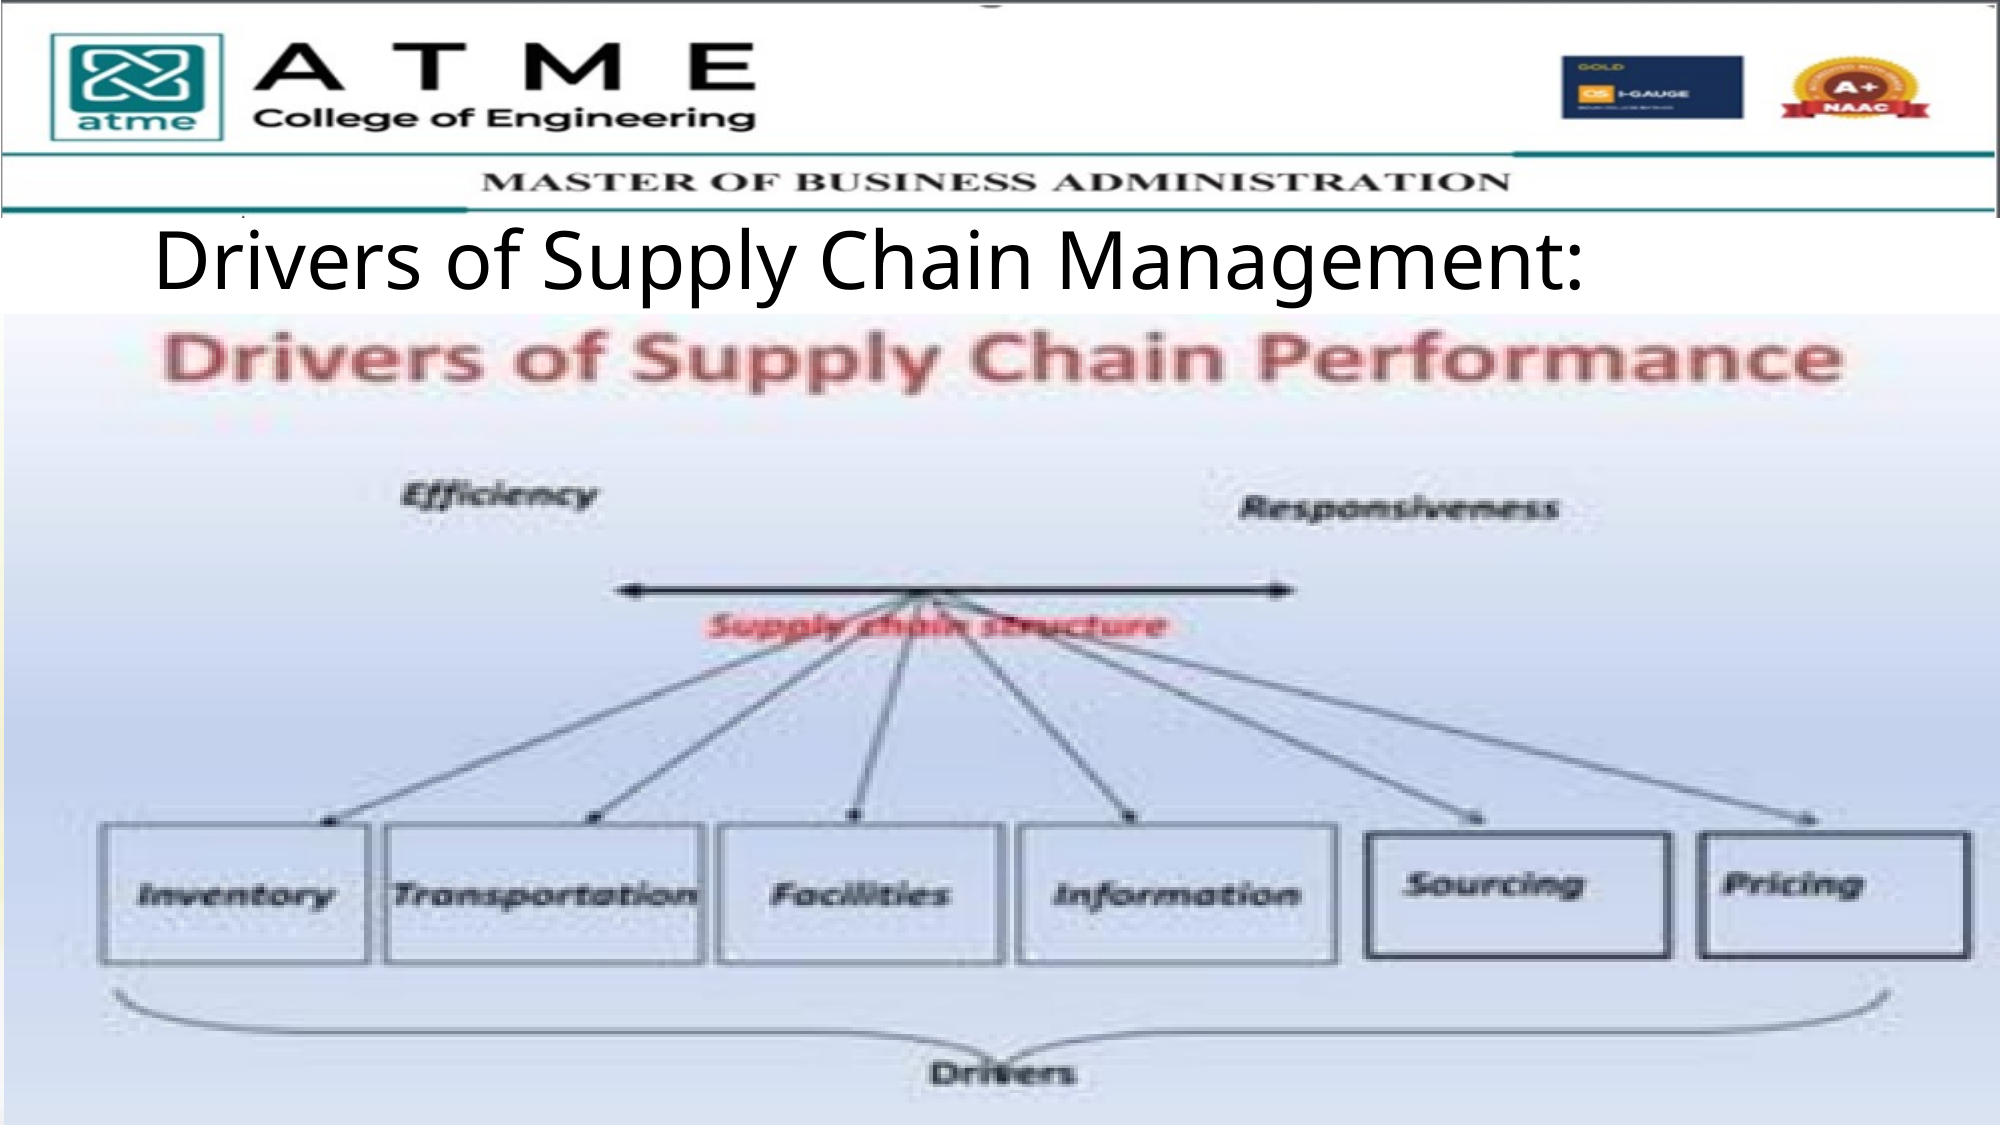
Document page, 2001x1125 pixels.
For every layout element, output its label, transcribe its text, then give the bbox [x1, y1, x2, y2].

title Drivers of Supply Chain Management: [137, 211, 1863, 314]
picture [1, 0, 2000, 218]
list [0, 314, 2000, 1125]
